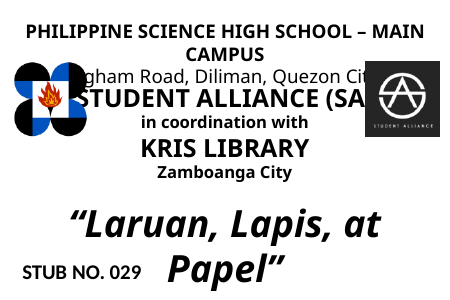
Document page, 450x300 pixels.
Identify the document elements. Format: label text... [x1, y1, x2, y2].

picture [12, 60, 88, 137]
text_box “Laruan, Lapis, at Papel” [0, 192, 450, 298]
text_box PHILIPPINE SCIENCE HIGH SCHOOL – MAIN CAMPUS Agham Road, Diliman, Quezon City [0, 12, 450, 74]
picture [364, 60, 441, 137]
text_box STUB NO. 029 [7, 251, 213, 292]
text_box STUDENT ALLIANCE (SA) in coordination with KRIS LIBRARY Zamboanga City [0, 74, 450, 190]
